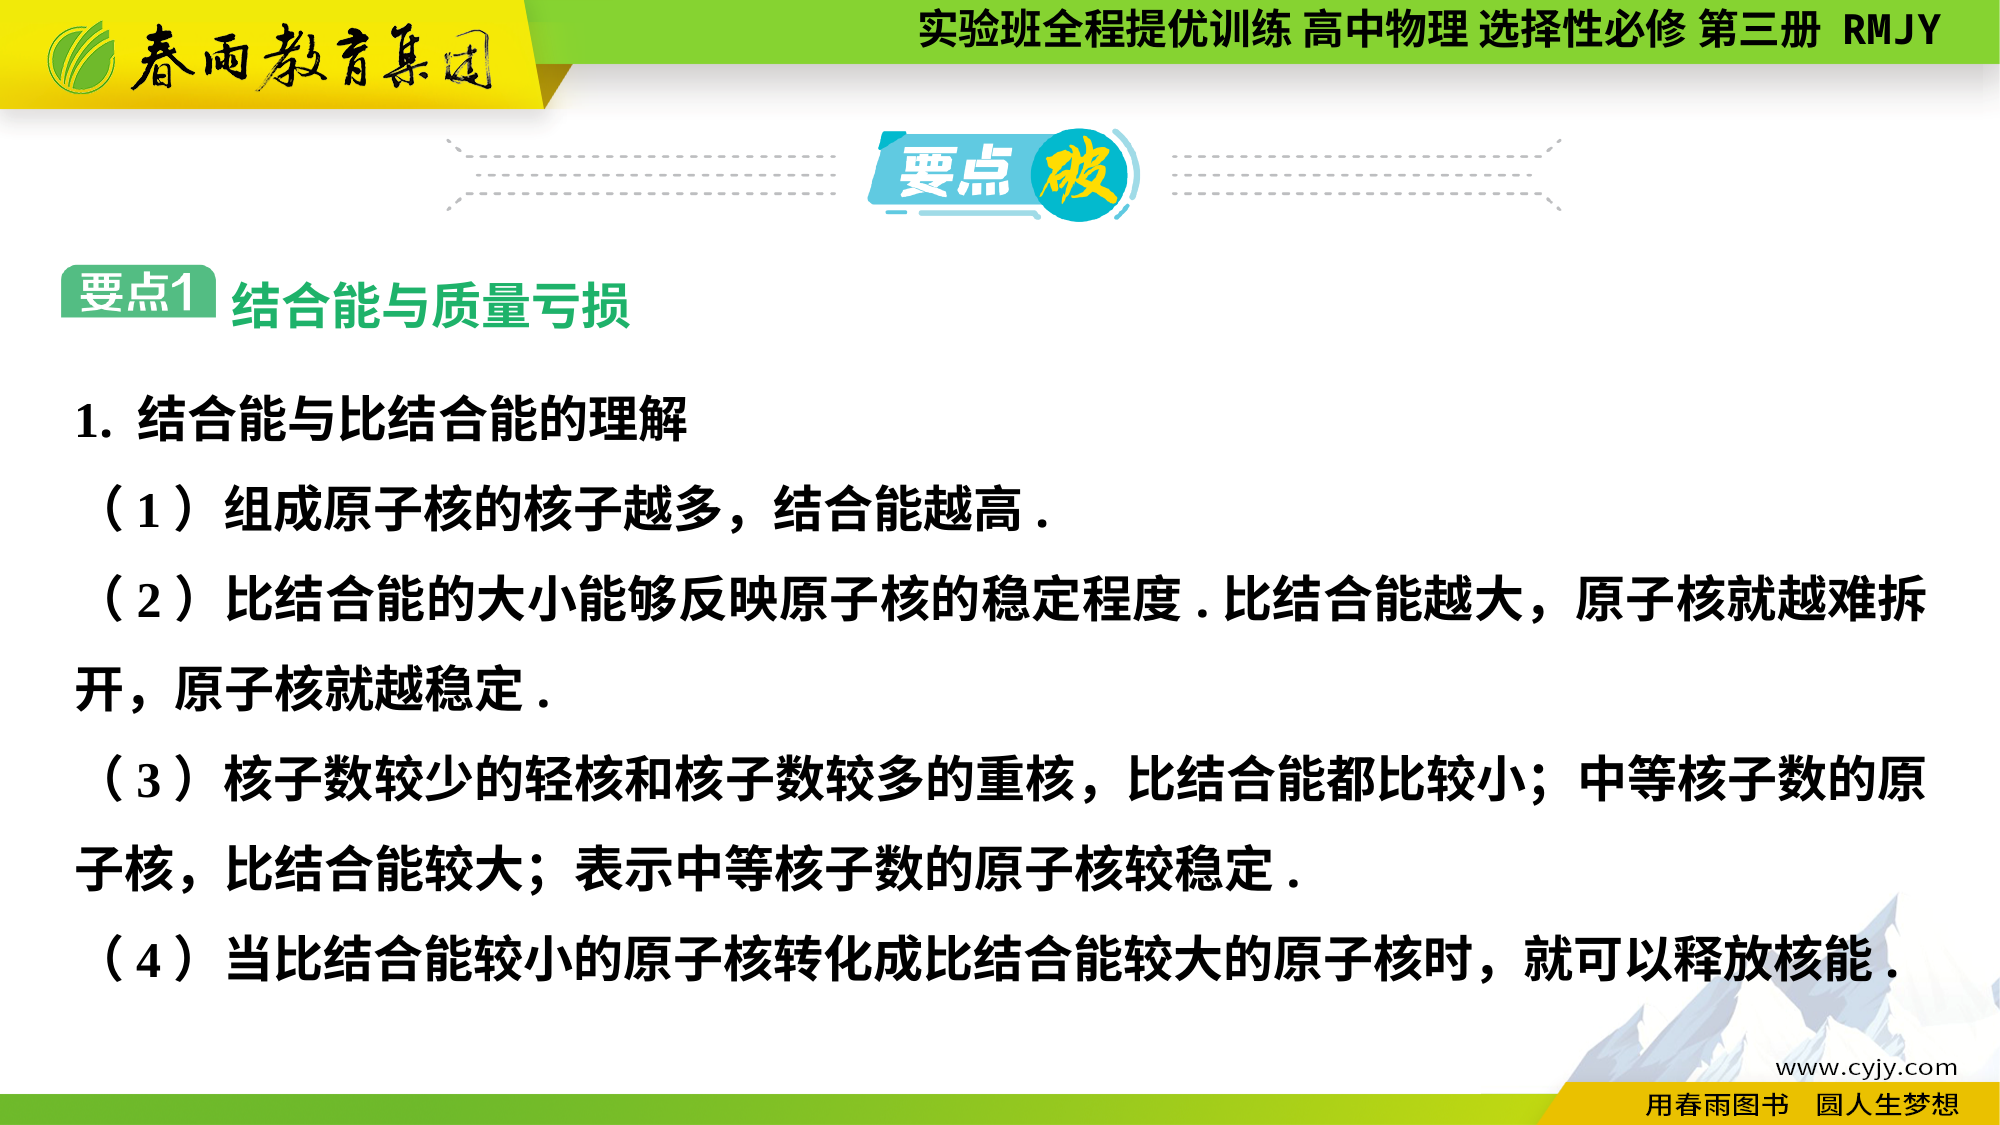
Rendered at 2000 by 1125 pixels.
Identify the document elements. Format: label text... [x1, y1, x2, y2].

picture [0, 0, 2000, 1125]
list 1. 结合能与比结合能的理解 （1）组成原子核的核子越多，结合能越高. （2）比结合能的大小能够反映原子核的稳定程度.比结合能越大，原子核就越难拆开，原子核就越稳定. （3）核子数较少的轻核和核子数较多的重核，比结合能都比较小；中等核子数的原子核，比结合能较大；表示中等核子数的原子核较稳定. （4）当比结合能较小的原子核转化成比结合能较大的原子核时，就可以释放核能. [59, 350, 1944, 990]
text_box 结合能与质量亏损 [216, 237, 1944, 343]
